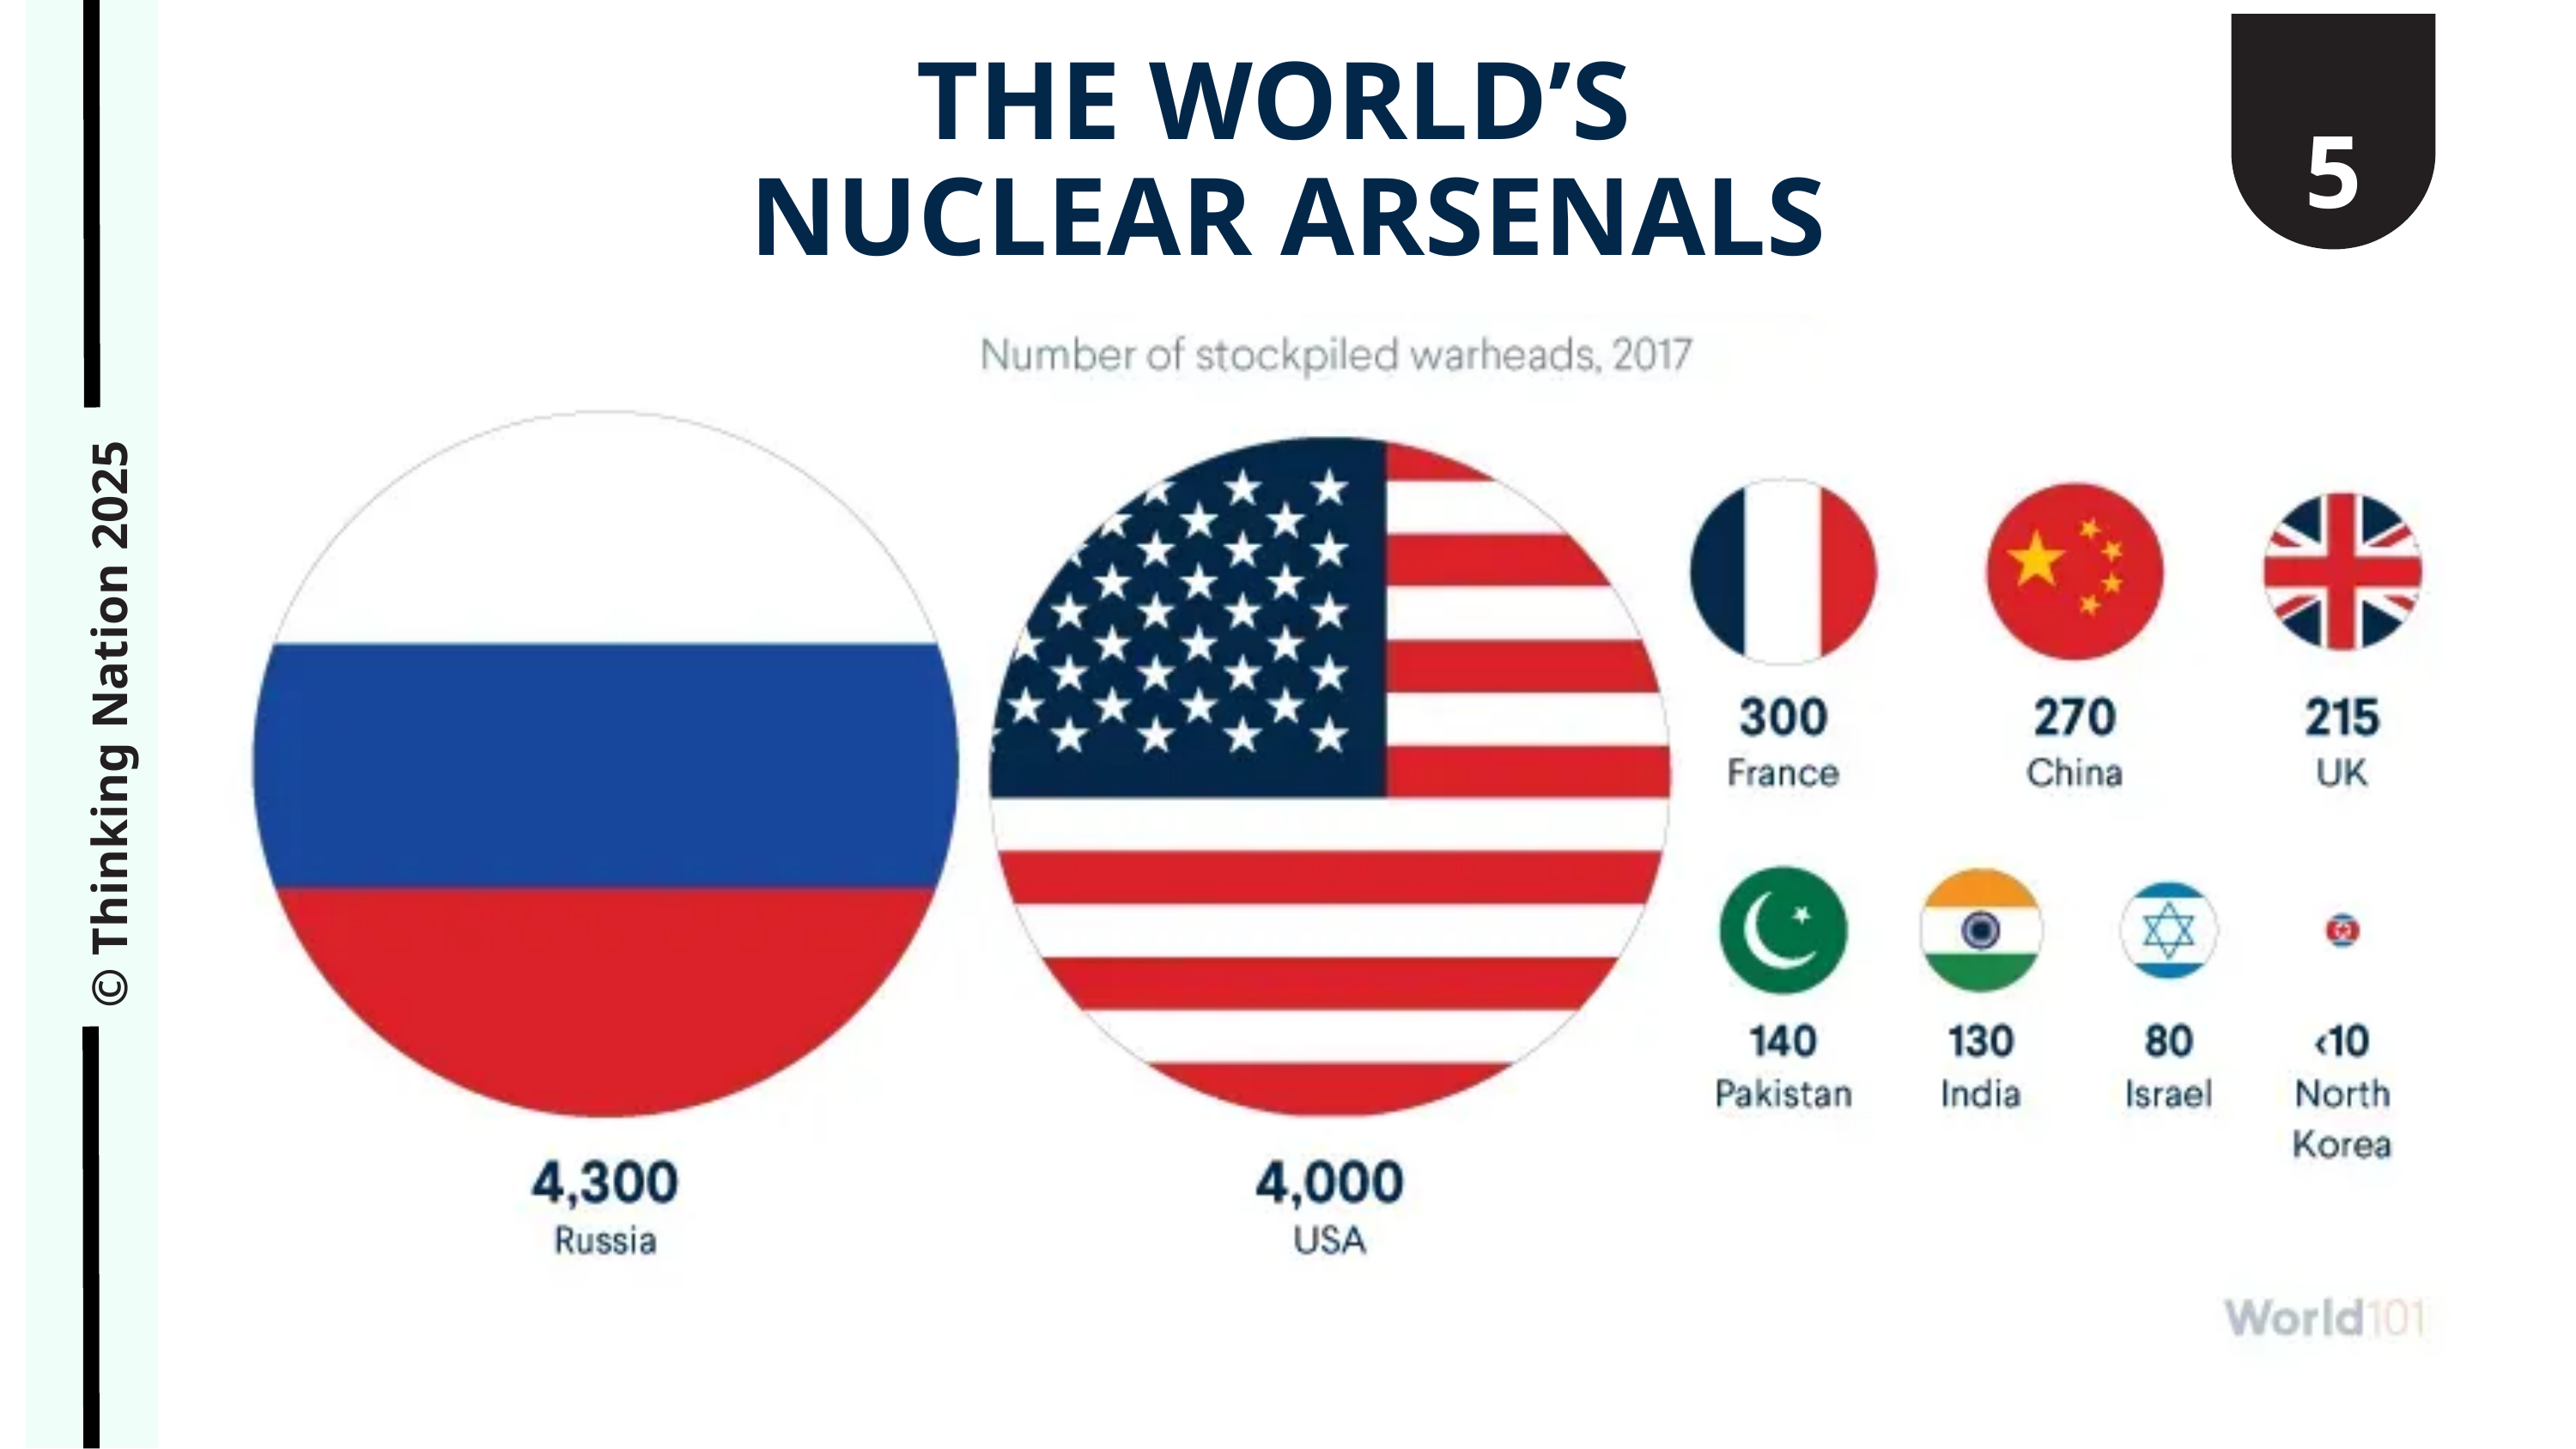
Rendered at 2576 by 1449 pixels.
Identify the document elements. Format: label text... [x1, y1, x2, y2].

text_box THE WORLD’S NUCLEAR ARSENALS [370, 33, 2206, 292]
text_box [26, 0, 159, 1449]
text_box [2223, 0, 2444, 250]
picture [208, 312, 2468, 1380]
